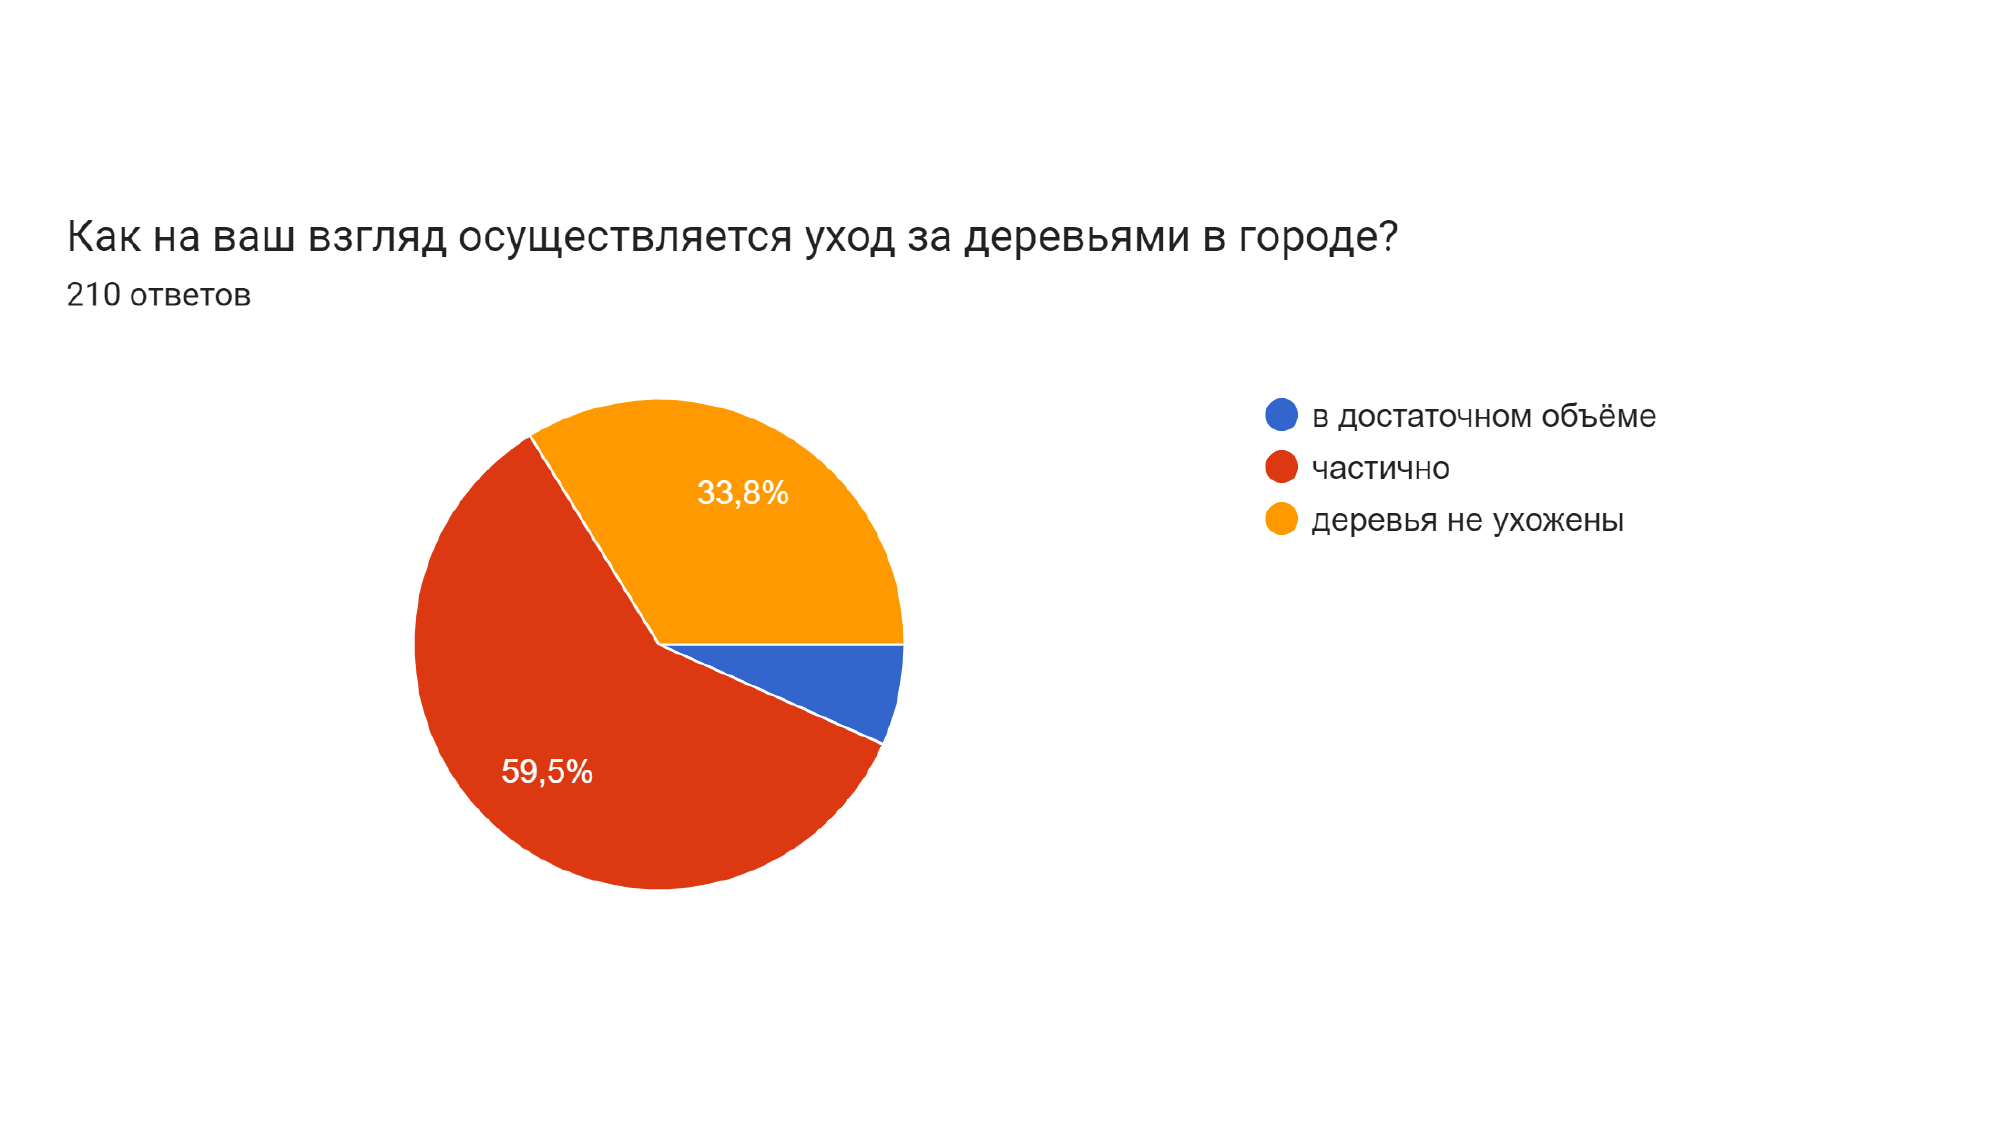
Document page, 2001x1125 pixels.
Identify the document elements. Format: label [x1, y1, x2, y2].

picture [0, 141, 2000, 984]
